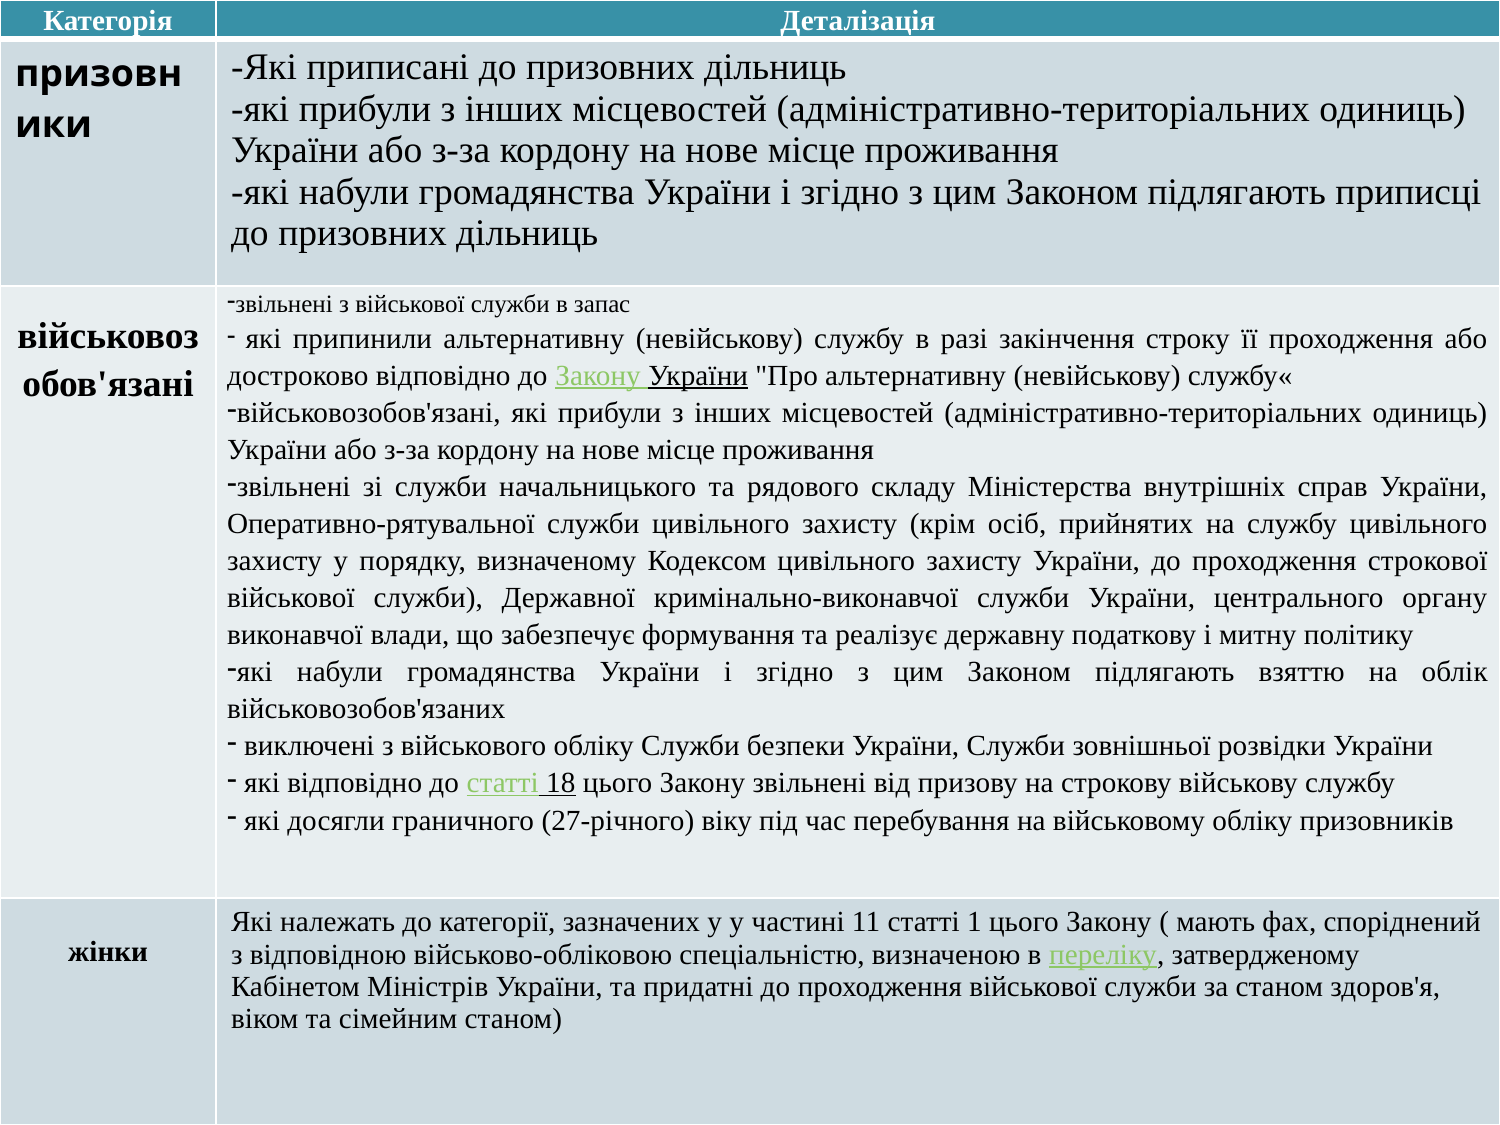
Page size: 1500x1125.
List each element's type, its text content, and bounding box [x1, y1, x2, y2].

table_header Категорія [1, 1, 215, 36]
table_cell -Які приписані до призовних дільниць -які прибули з інших місцевостей (адміністративно-територіальних одиниць) України або з-за кордону на нове місце проживання -які набули громадянства України і згідно з цим Законом підлягають приписці до призовних дільниць [217, 42, 1499, 285]
table_cell призовники [1, 42, 215, 285]
table_cell звільнені з військової служби в запас які припинили альтернативну (невійськову) службу в разі закінчення строку її проходження або достроково відповідно до Закону України "Про альтернативну (невійськову) службу« військовозобов'язані, які прибули з інших місцевостей (адміністративно-територіальних одиниць) України або з-за кордону на нове місце проживання звільнені зі служби начальницького та рядового складу Міністерства внутрішніх справ України, Оперативно-рятувальної служби цивільного захисту (крім осіб, прийнятих на службу цивільного захисту у порядку, визначеному Кодексом цивільного захисту України, до проходження строкової військової служби), Державної кримінально-виконавчої служби України, центрального органу виконавчої влади, що забезпечує формування та реалізує державну податкову і митну політику які набули громадянства України і згідно з цим Законом підлягають взяттю на облік військовозобов'язаних виключені з військового обліку Служби безпеки України, Служби зовнішньої розвідки України які відповідно до статті 18 цього Закону звільнені від призову на строкову військову службу які досягли граничного (27-річного) віку під час перебування на військовому обліку призовників [217, 287, 1499, 897]
table_cell військовозобов'язані [1, 287, 215, 897]
table_cell жінки [1, 899, 215, 1124]
table_header Деталізація [217, 1, 1499, 36]
table_cell Які належать до категорії, зазначених у у частині 11 статті 1 цього Закону ( мають фах, споріднений з відповідною військово-обліковою спеціальністю, визначеною в переліку, затвердженому Кабінетом Міністрів України, та придатні до проходження військової служби за станом здоров'я, віком та сімейним станом) [217, 899, 1499, 1124]
